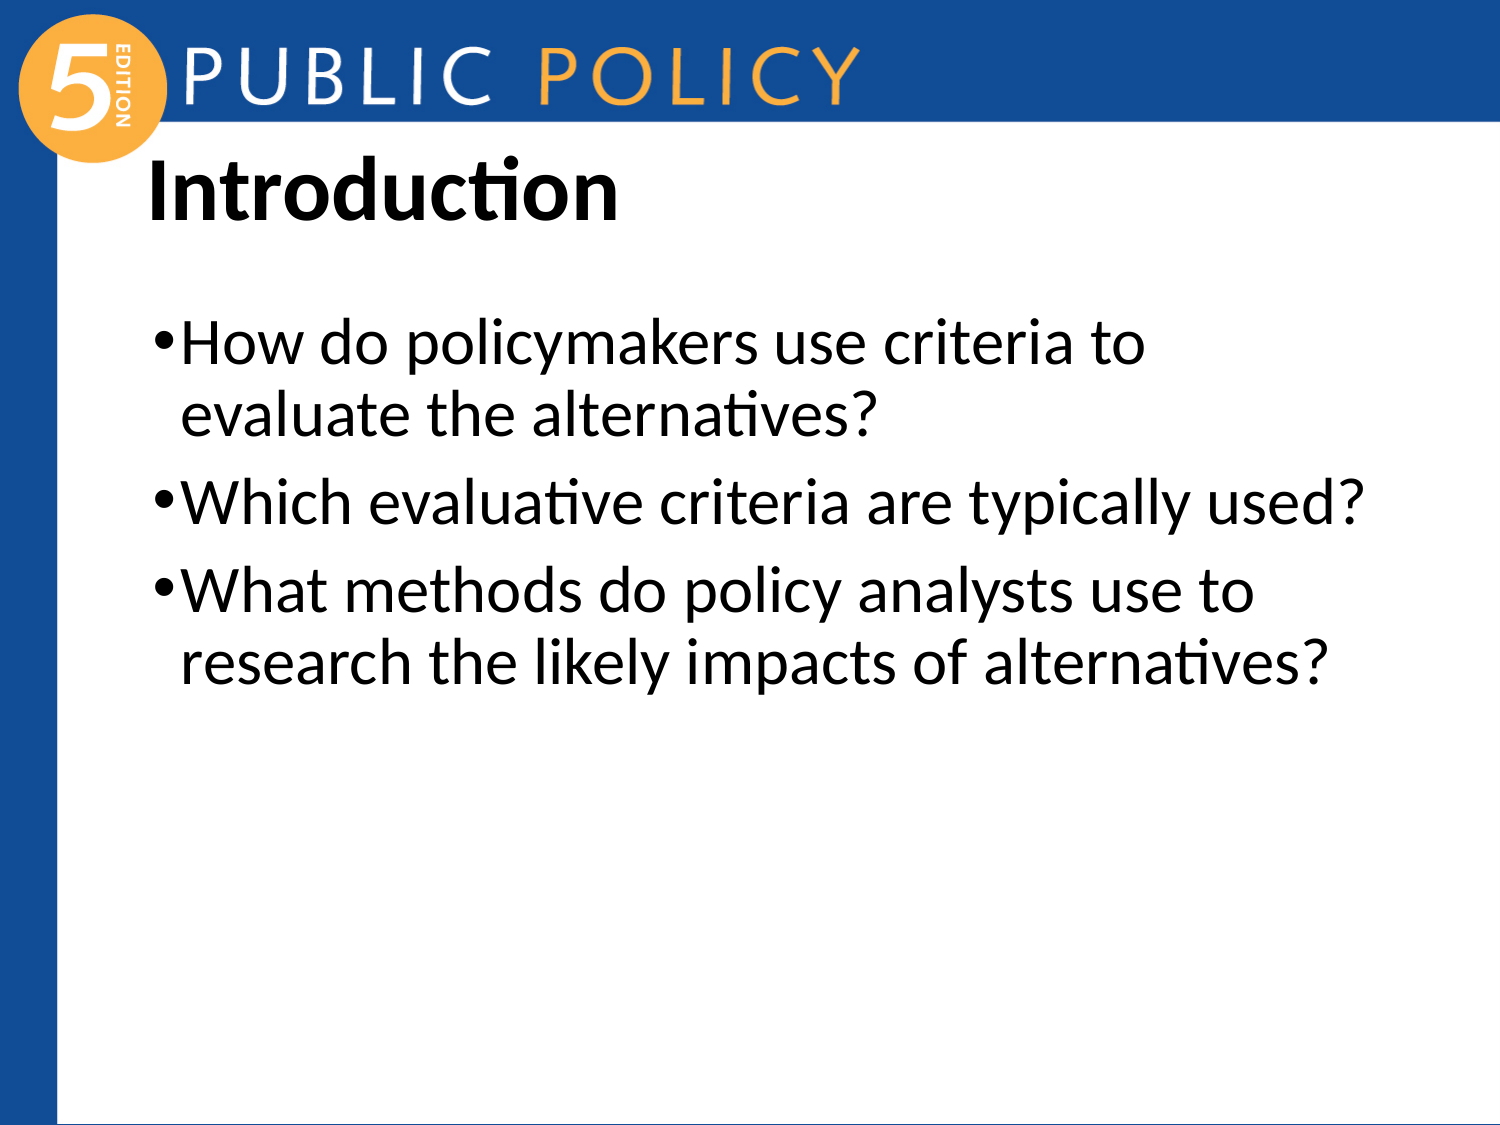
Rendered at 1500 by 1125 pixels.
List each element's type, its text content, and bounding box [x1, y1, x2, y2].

picture [0, 0, 1500, 1125]
title Introduction [131, 82, 1426, 300]
list How do policymakers use criteria to evaluate the alternatives? Which evaluative criteria are typically used? What methods do policy analysts use to research the likely impacts of alternatives? [137, 299, 1397, 1014]
